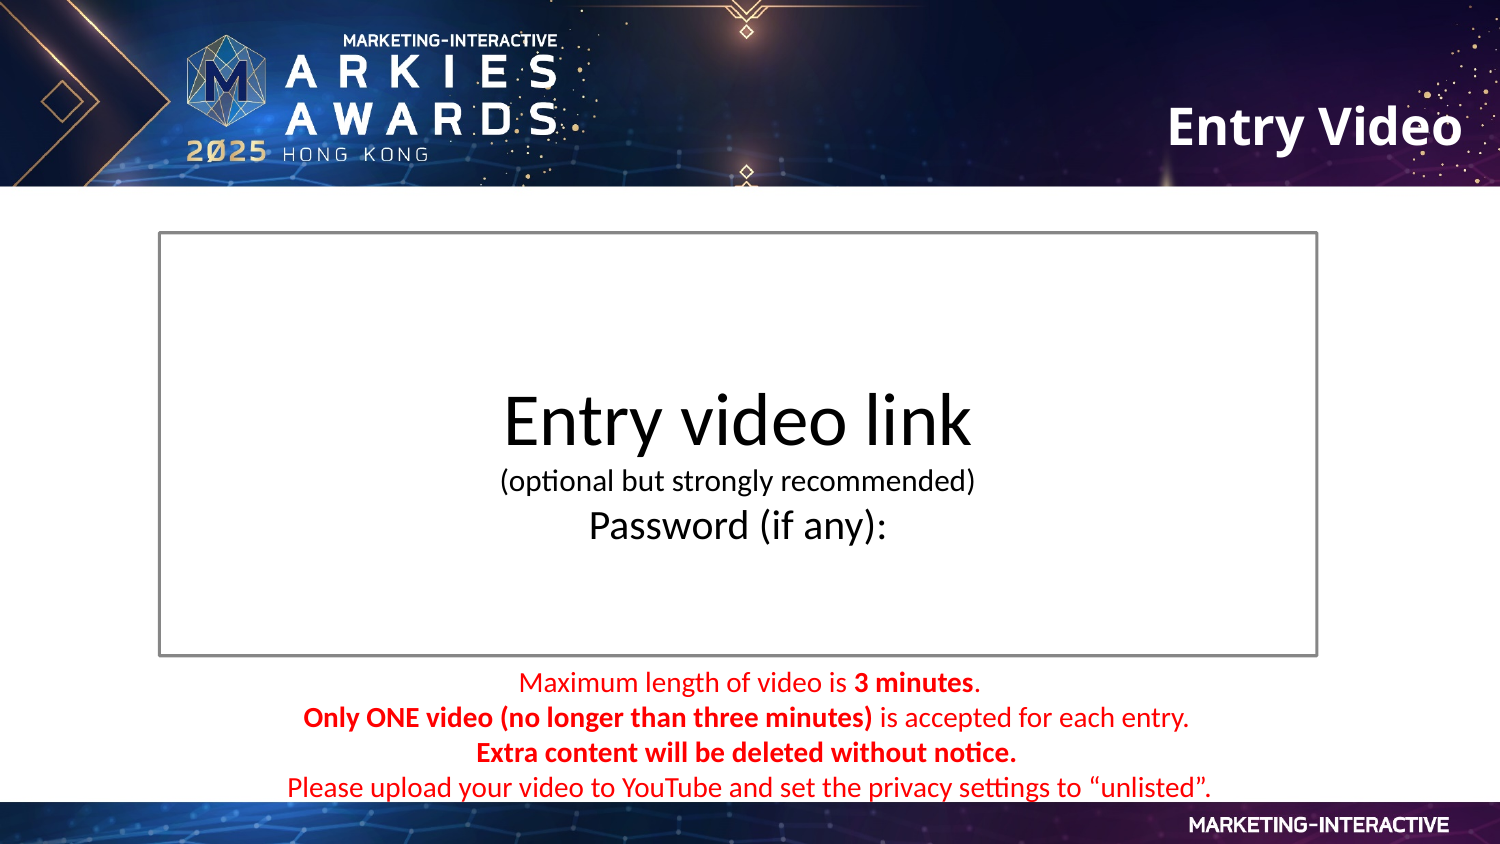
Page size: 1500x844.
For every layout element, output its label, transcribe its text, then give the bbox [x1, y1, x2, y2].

picture [0, 0, 1500, 844]
text_box Entry Video [1151, 81, 1500, 169]
text_box Entry video link (optional but strongly recommended) Password (if any): [159, 232, 1317, 656]
text_box Maximum length of video is 3 minutes. Only ONE video (no longer than three minutes) is accepted for each entry. Extra content will be deleted without notice. Please upload your video to YouTube and set the privacy settings to “unlisted”. [99, 655, 1401, 811]
